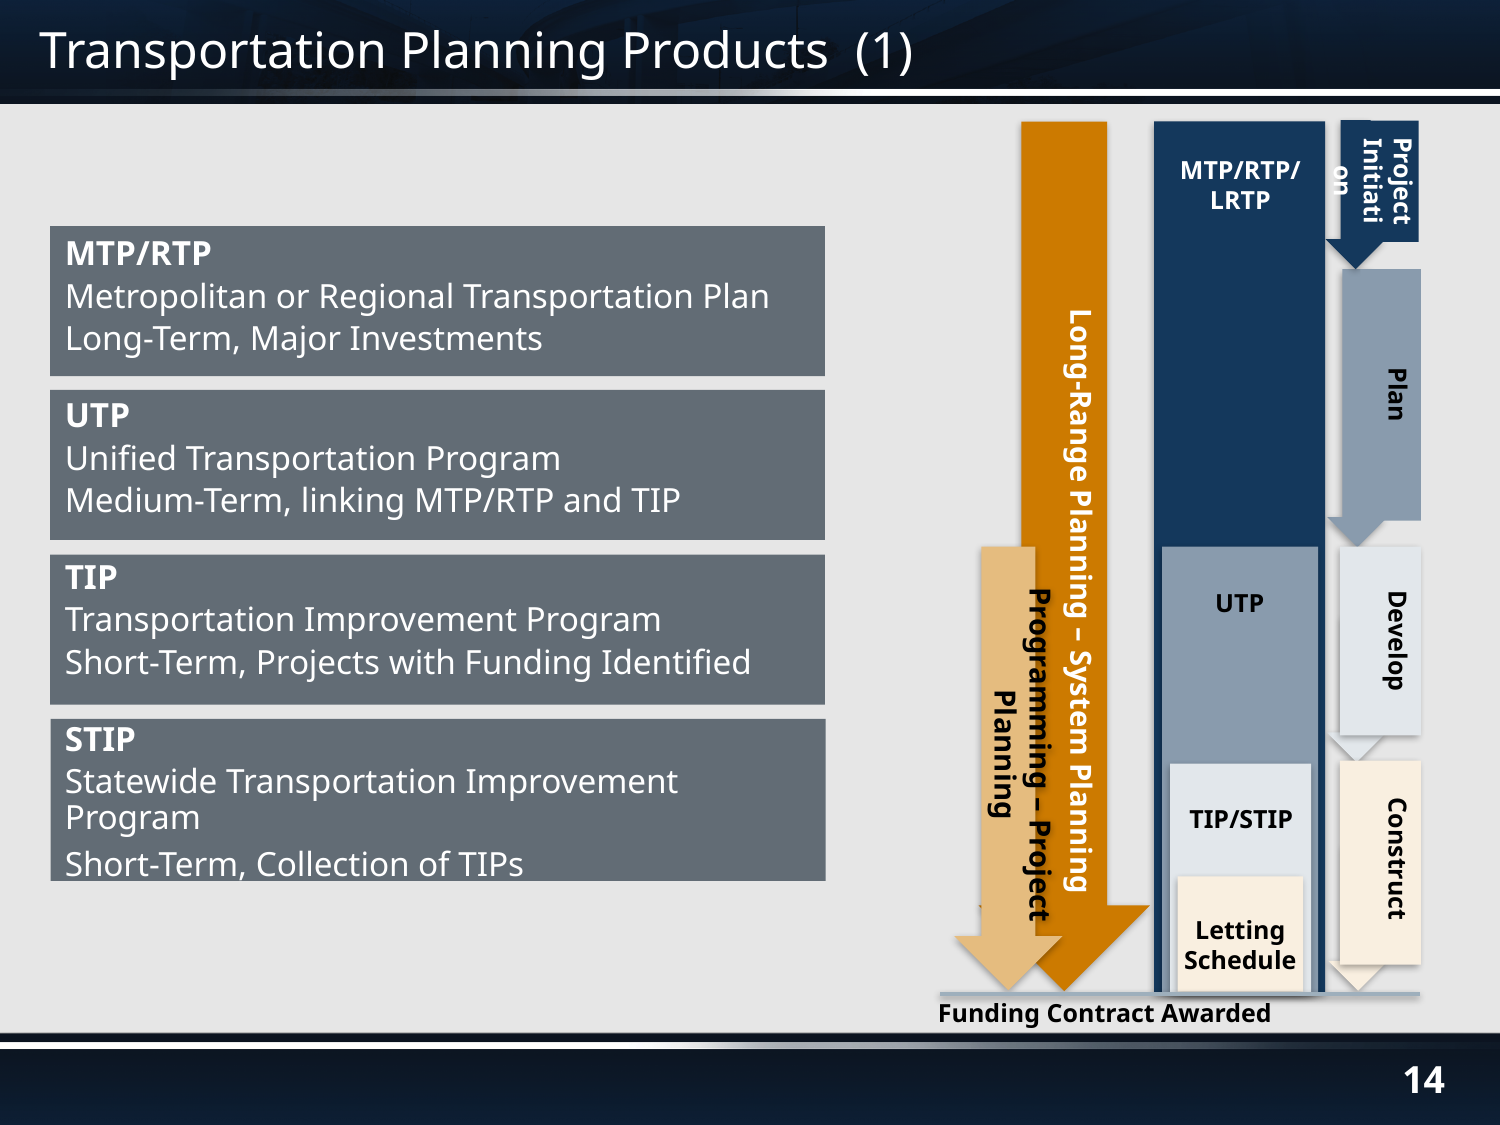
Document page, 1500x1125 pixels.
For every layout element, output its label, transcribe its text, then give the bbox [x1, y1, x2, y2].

picture [0, 1032, 1500, 1125]
picture [0, 0, 1500, 104]
text_box Transportation Planning Products (1) [24, 10, 1356, 91]
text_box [49, 222, 826, 882]
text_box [939, 119, 1422, 1036]
